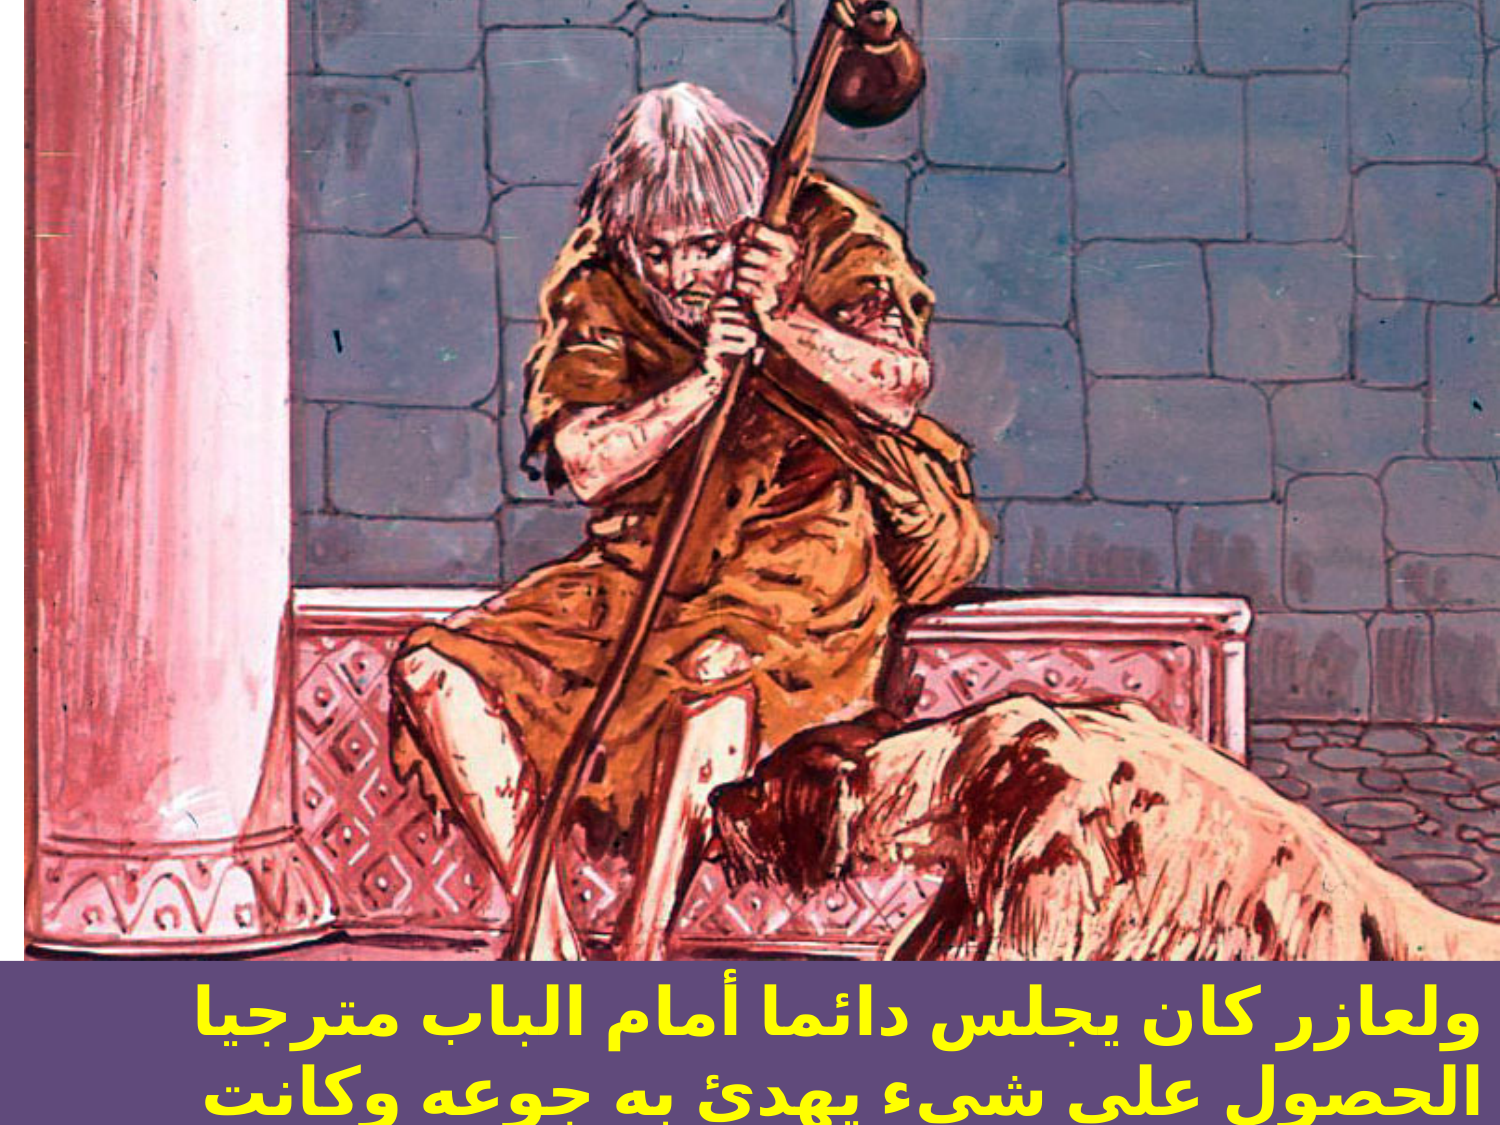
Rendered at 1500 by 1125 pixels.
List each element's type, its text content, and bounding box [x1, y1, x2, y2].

picture [24, 0, 1500, 962]
text_box ولعازر كان يجلس دائما أمام الباب مترجيا الحصول على شيء يهدئ به جوعه وكانت الكلاب تشفق عليه وتلحس جروحه [0, 960, 1500, 1125]
